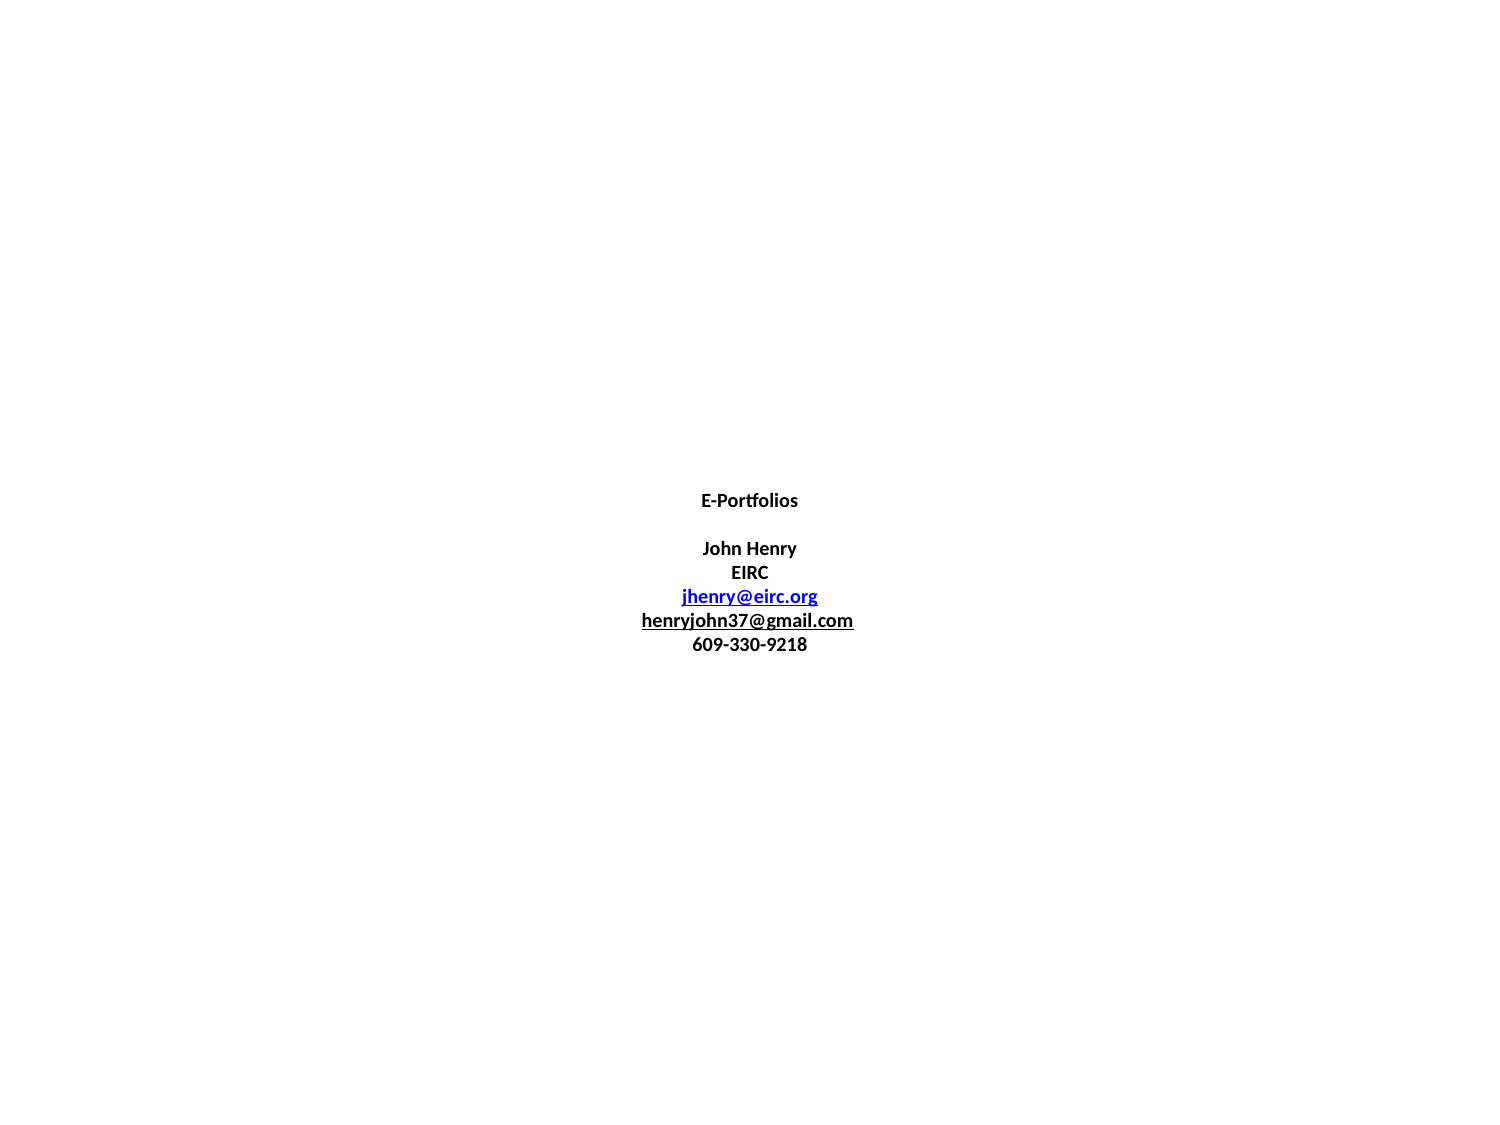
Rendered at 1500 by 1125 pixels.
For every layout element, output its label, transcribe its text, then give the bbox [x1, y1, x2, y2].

title E-Portfolios John Henry EIRC jhenry@eirc.org henryjohn37@gmail.com 609-330-9218 [112, 474, 1388, 717]
